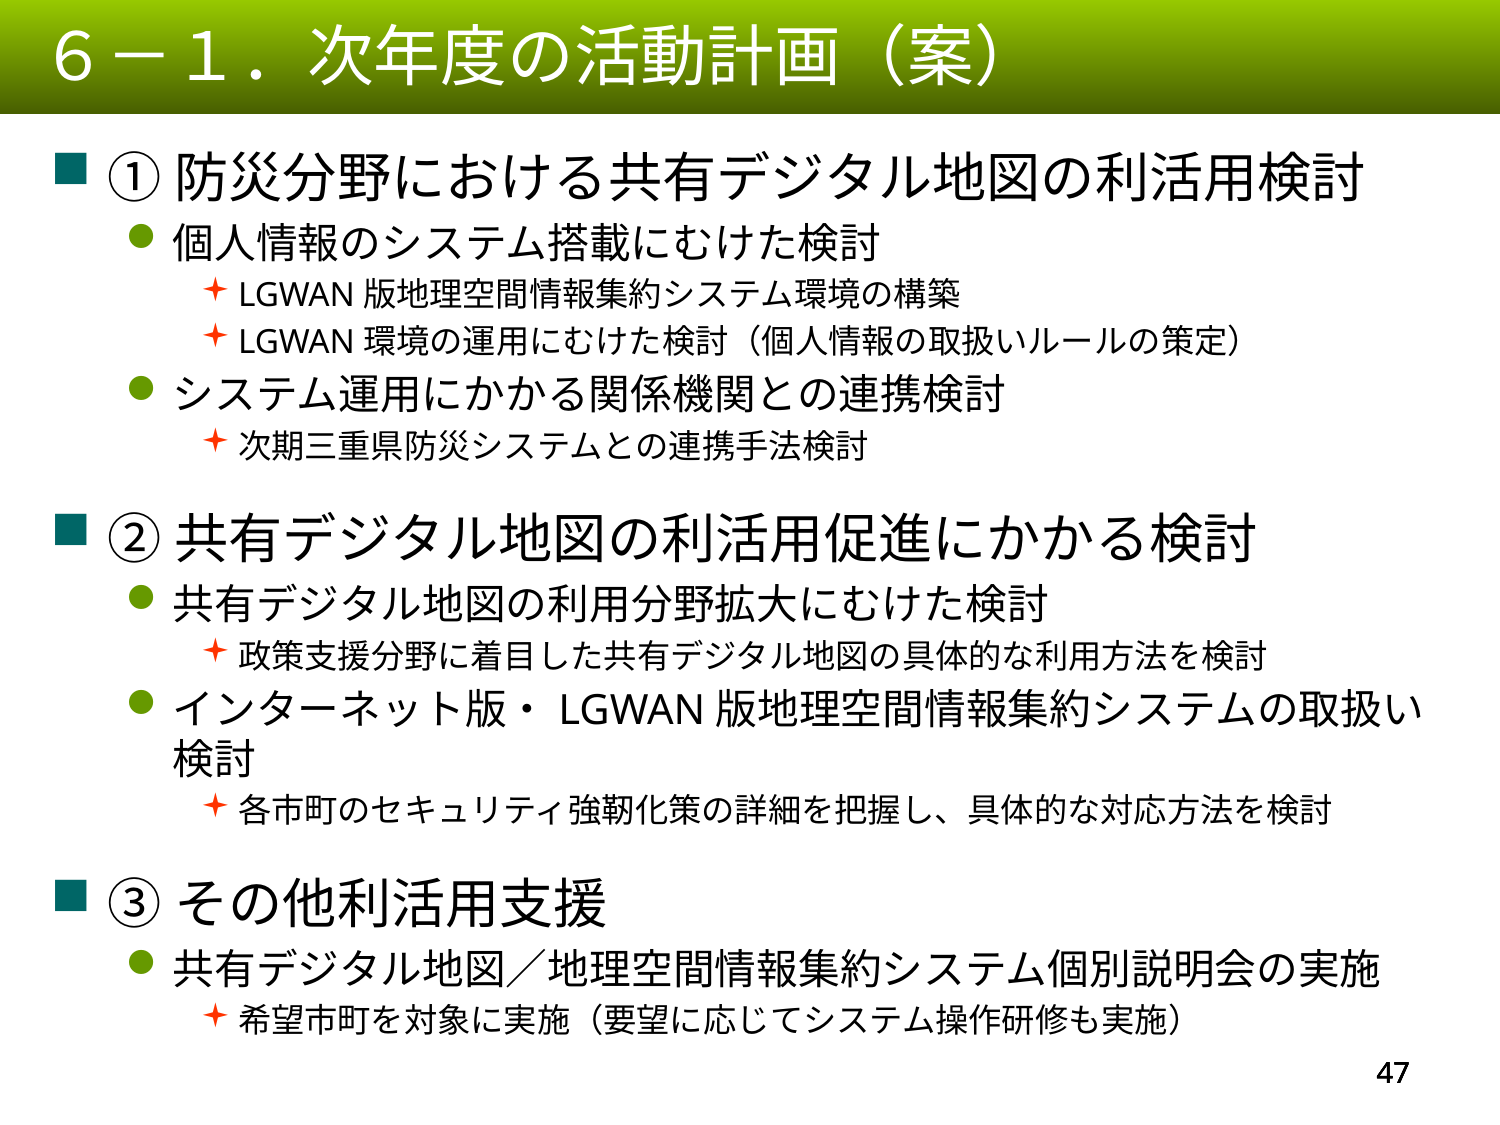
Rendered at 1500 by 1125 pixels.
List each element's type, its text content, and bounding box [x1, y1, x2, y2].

title ６－１．次年度の活動計画（案） [25, 12, 1471, 96]
text_box ①防災分野における共有デジタル地図の利活用検討 個人情報のシステム搭載にむけた検討 LGWAN版地理空間情報集約システム環境の構築 LGWAN環境の運用にむけた検討（個人情報の取扱いルールの策定） システム運用にかかる関係機関との連携検討 次期三重県防災システムとの連携手法検討 ②共有デジタル地図の利活用促進にかかる検討 共有デジタル地図の利用分野拡大にむけた検討 政策支援分野に着目した共有デジタル地図の具体的な利用方法を検討 インターネット版・LGWAN版地理空間情報集約システムの取扱い検討 各市町のセキュリティ強靭化策の詳細を把握し、具体的な対応方法を検討 ③その他利活用支援 共有デジタル地図／地理空間情報集約システム個別説明会の実施 希望市町を対象に実施（要望に応じてシステム操作研修も実施） [35, 135, 1463, 1047]
text_box 46 [1074, 1047, 1425, 1103]
